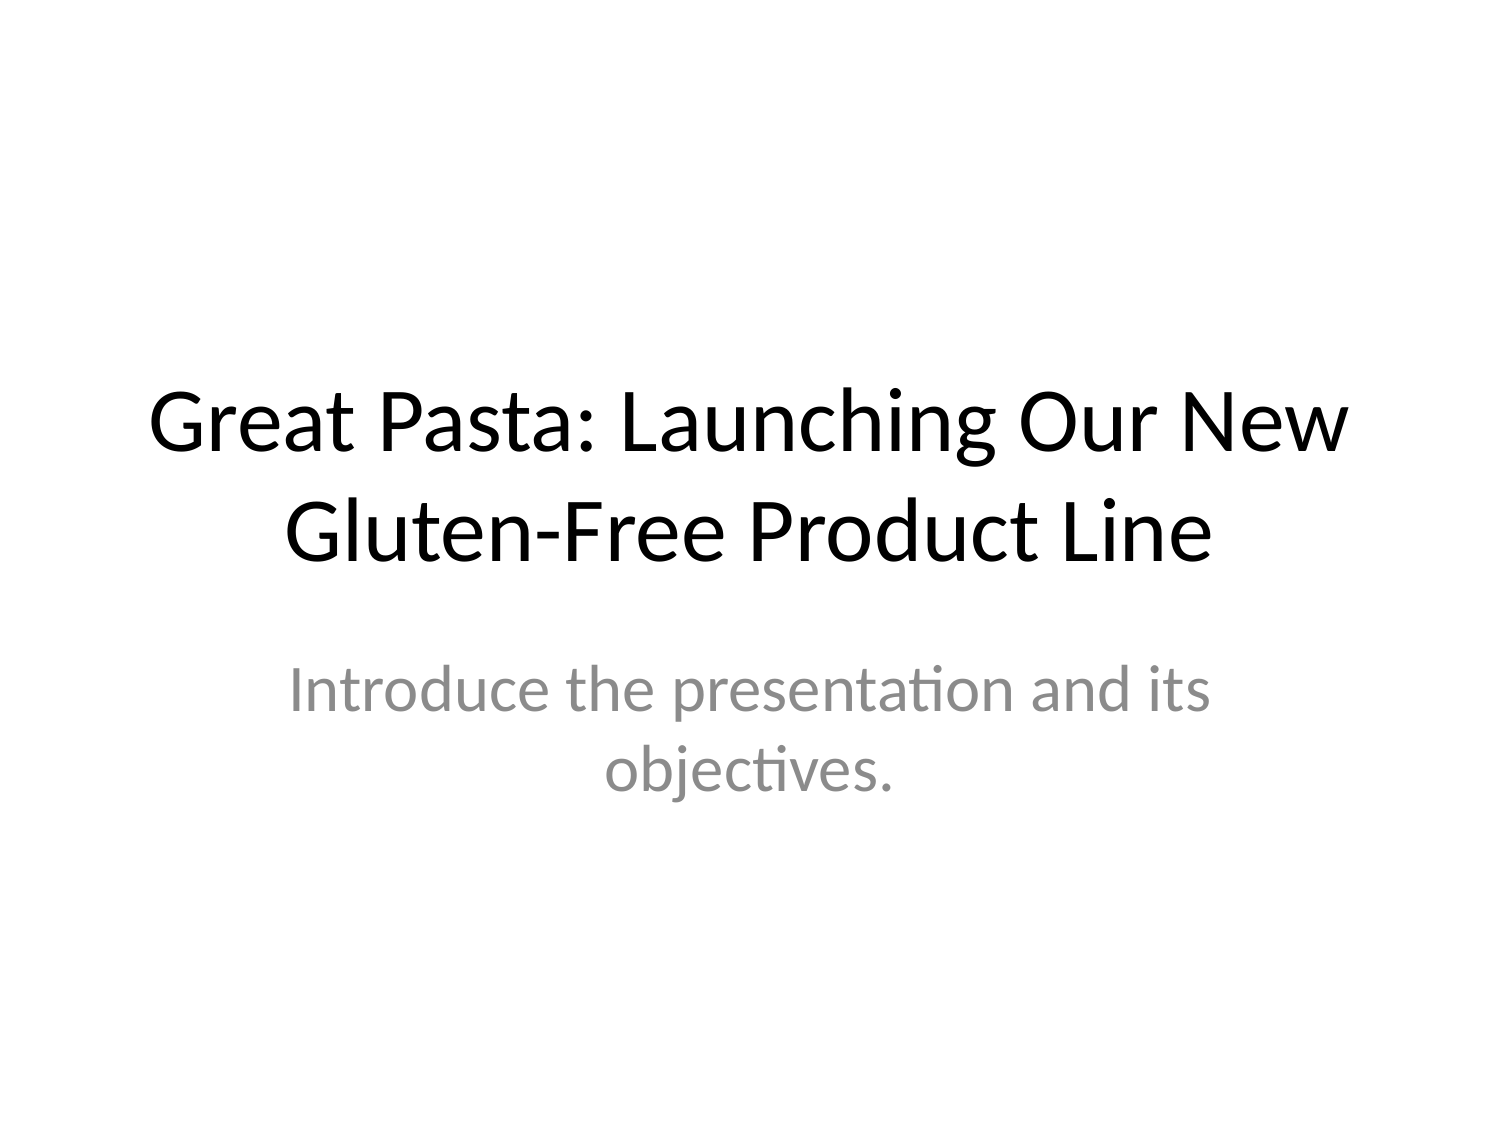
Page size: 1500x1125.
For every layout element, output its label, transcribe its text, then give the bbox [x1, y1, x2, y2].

subtitle Introduce the presentation and its objectives. [225, 637, 1275, 925]
title Great Pasta: Launching Our New Gluten-Free Product Line [112, 349, 1388, 591]
